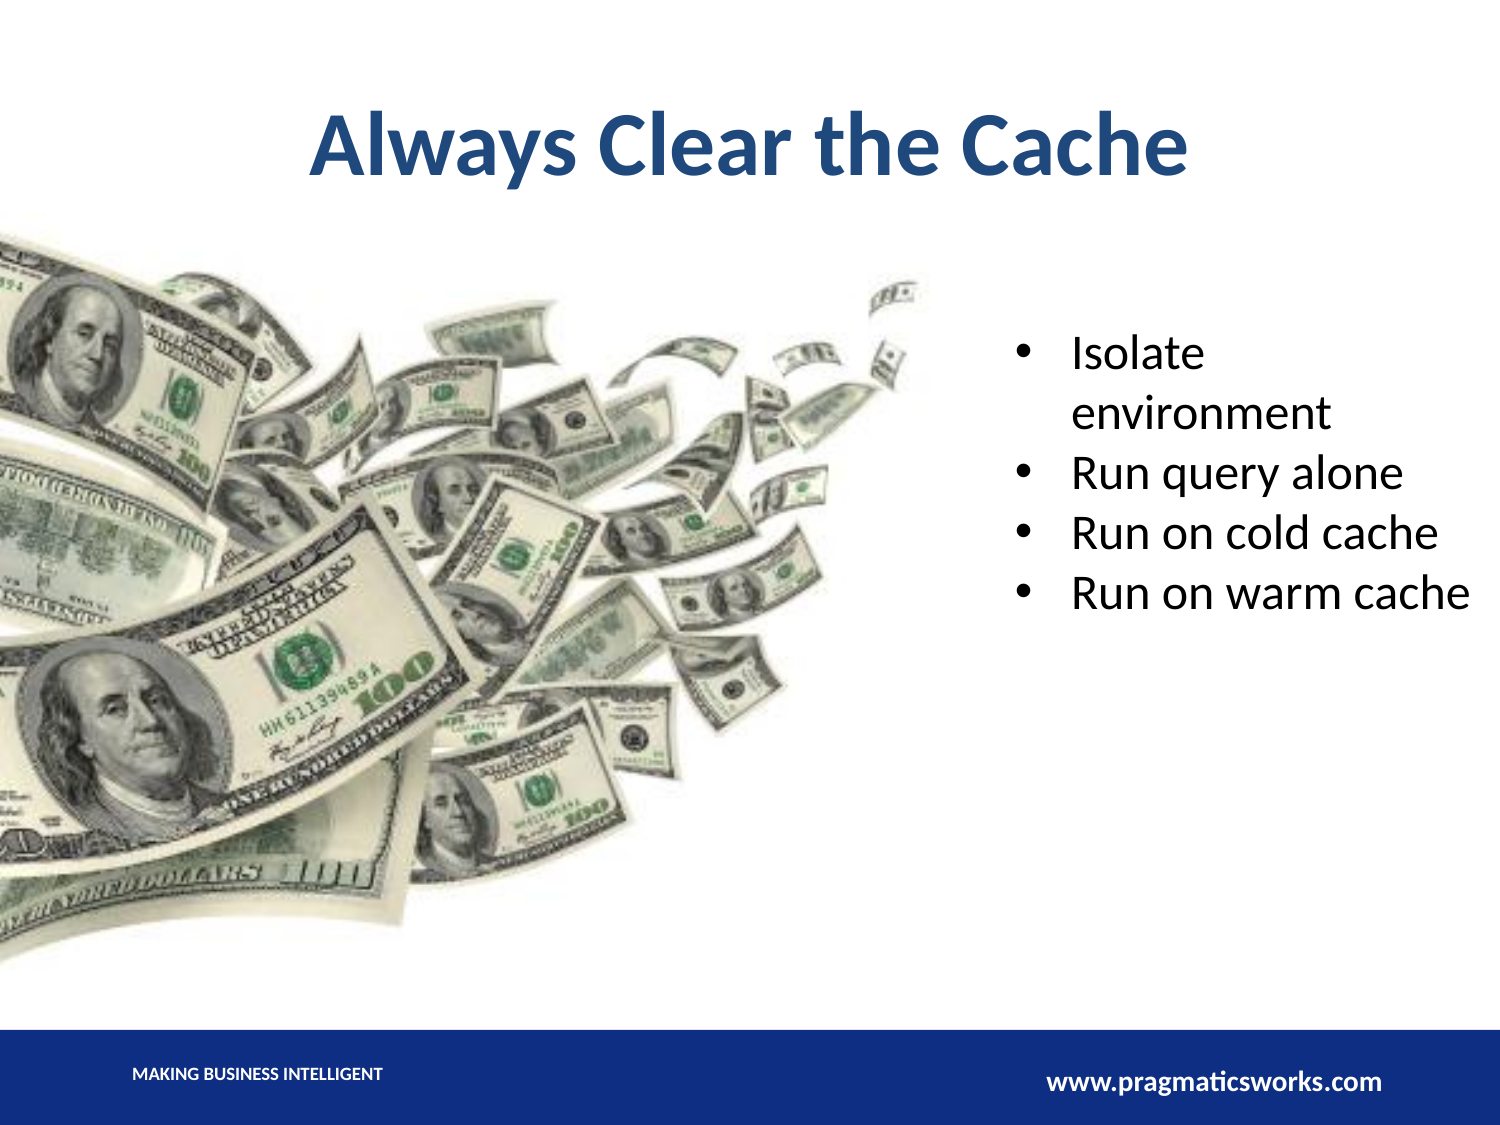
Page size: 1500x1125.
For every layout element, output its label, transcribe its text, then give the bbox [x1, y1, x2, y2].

picture [0, 212, 1012, 971]
title Always Clear the Cache [75, 45, 1425, 233]
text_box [0, 1029, 1500, 1125]
text_box Isolate environment Run query alone Run on cold cache Run on warm cache [1015, 312, 1488, 628]
